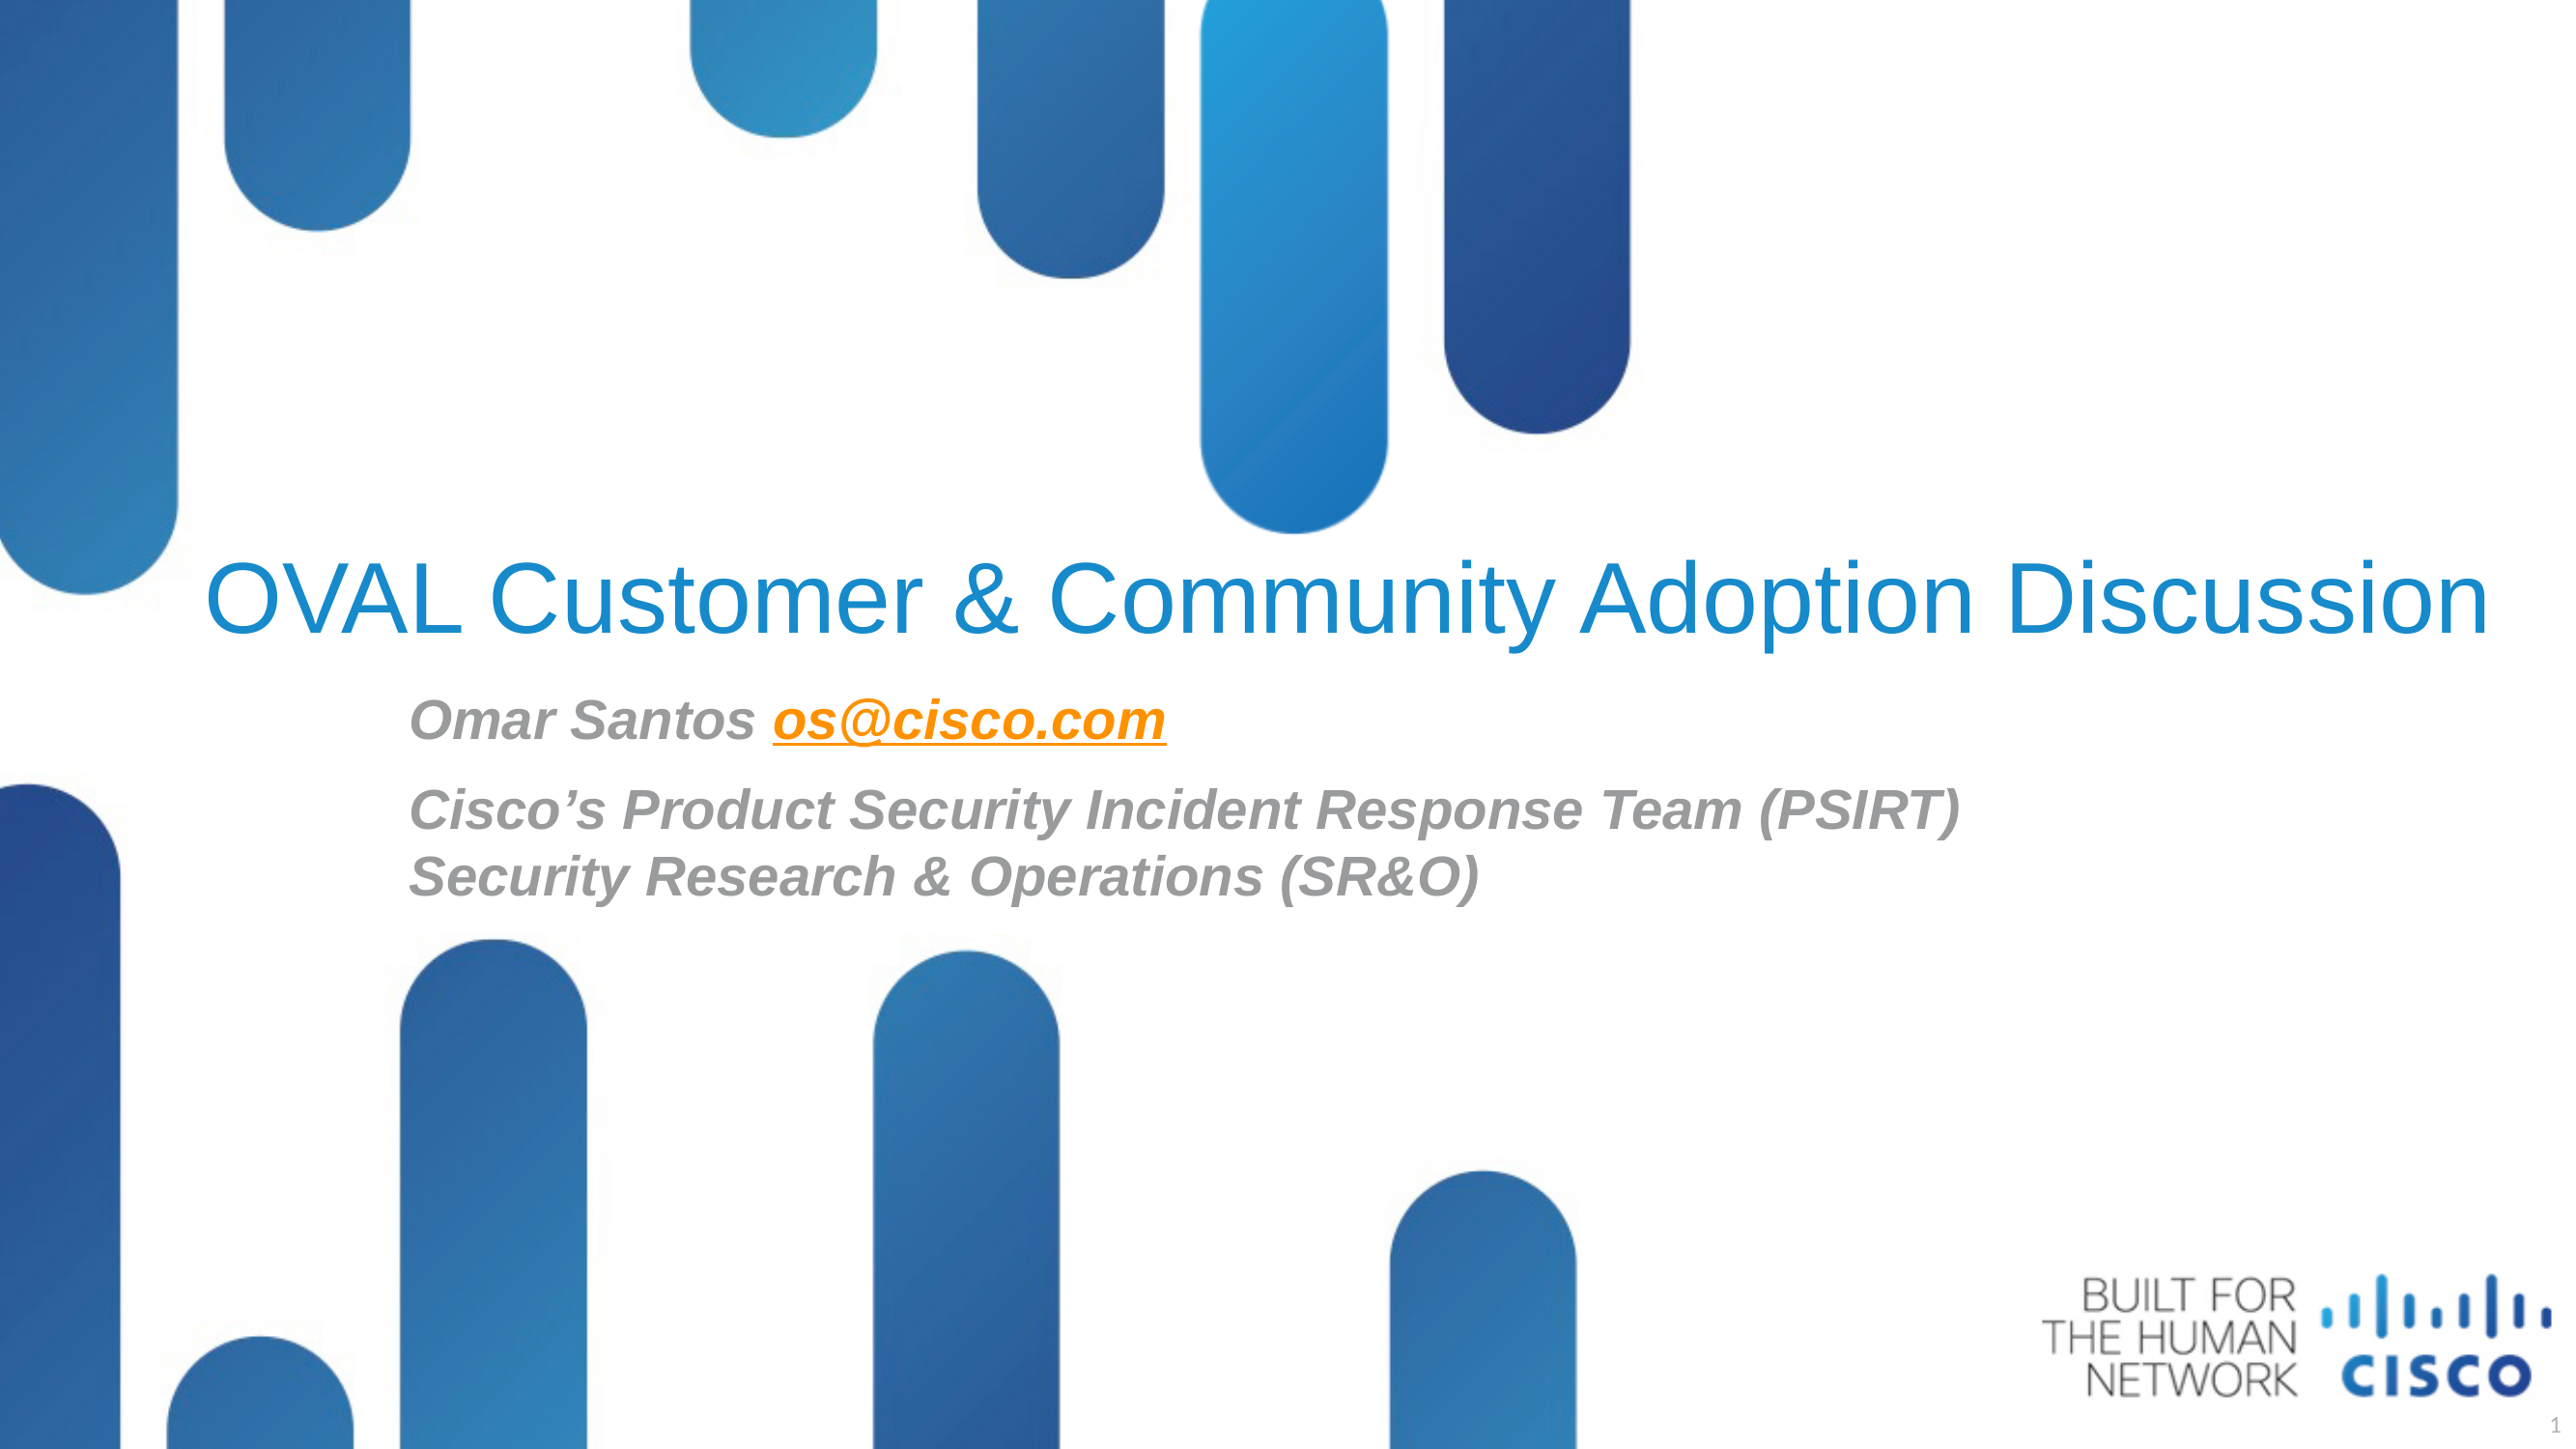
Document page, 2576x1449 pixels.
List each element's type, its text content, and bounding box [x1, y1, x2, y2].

subtitle Omar Santos os@cisco.com Cisco’s Product Security Incident Response Team (PSIRT) Security Research & Operations (SR&O) [394, 675, 2303, 917]
picture [0, 0, 2576, 1449]
slide_number 1 [2495, 1384, 2576, 1449]
title OVAL Customer & Community Adoption Discussion [188, 470, 2532, 661]
